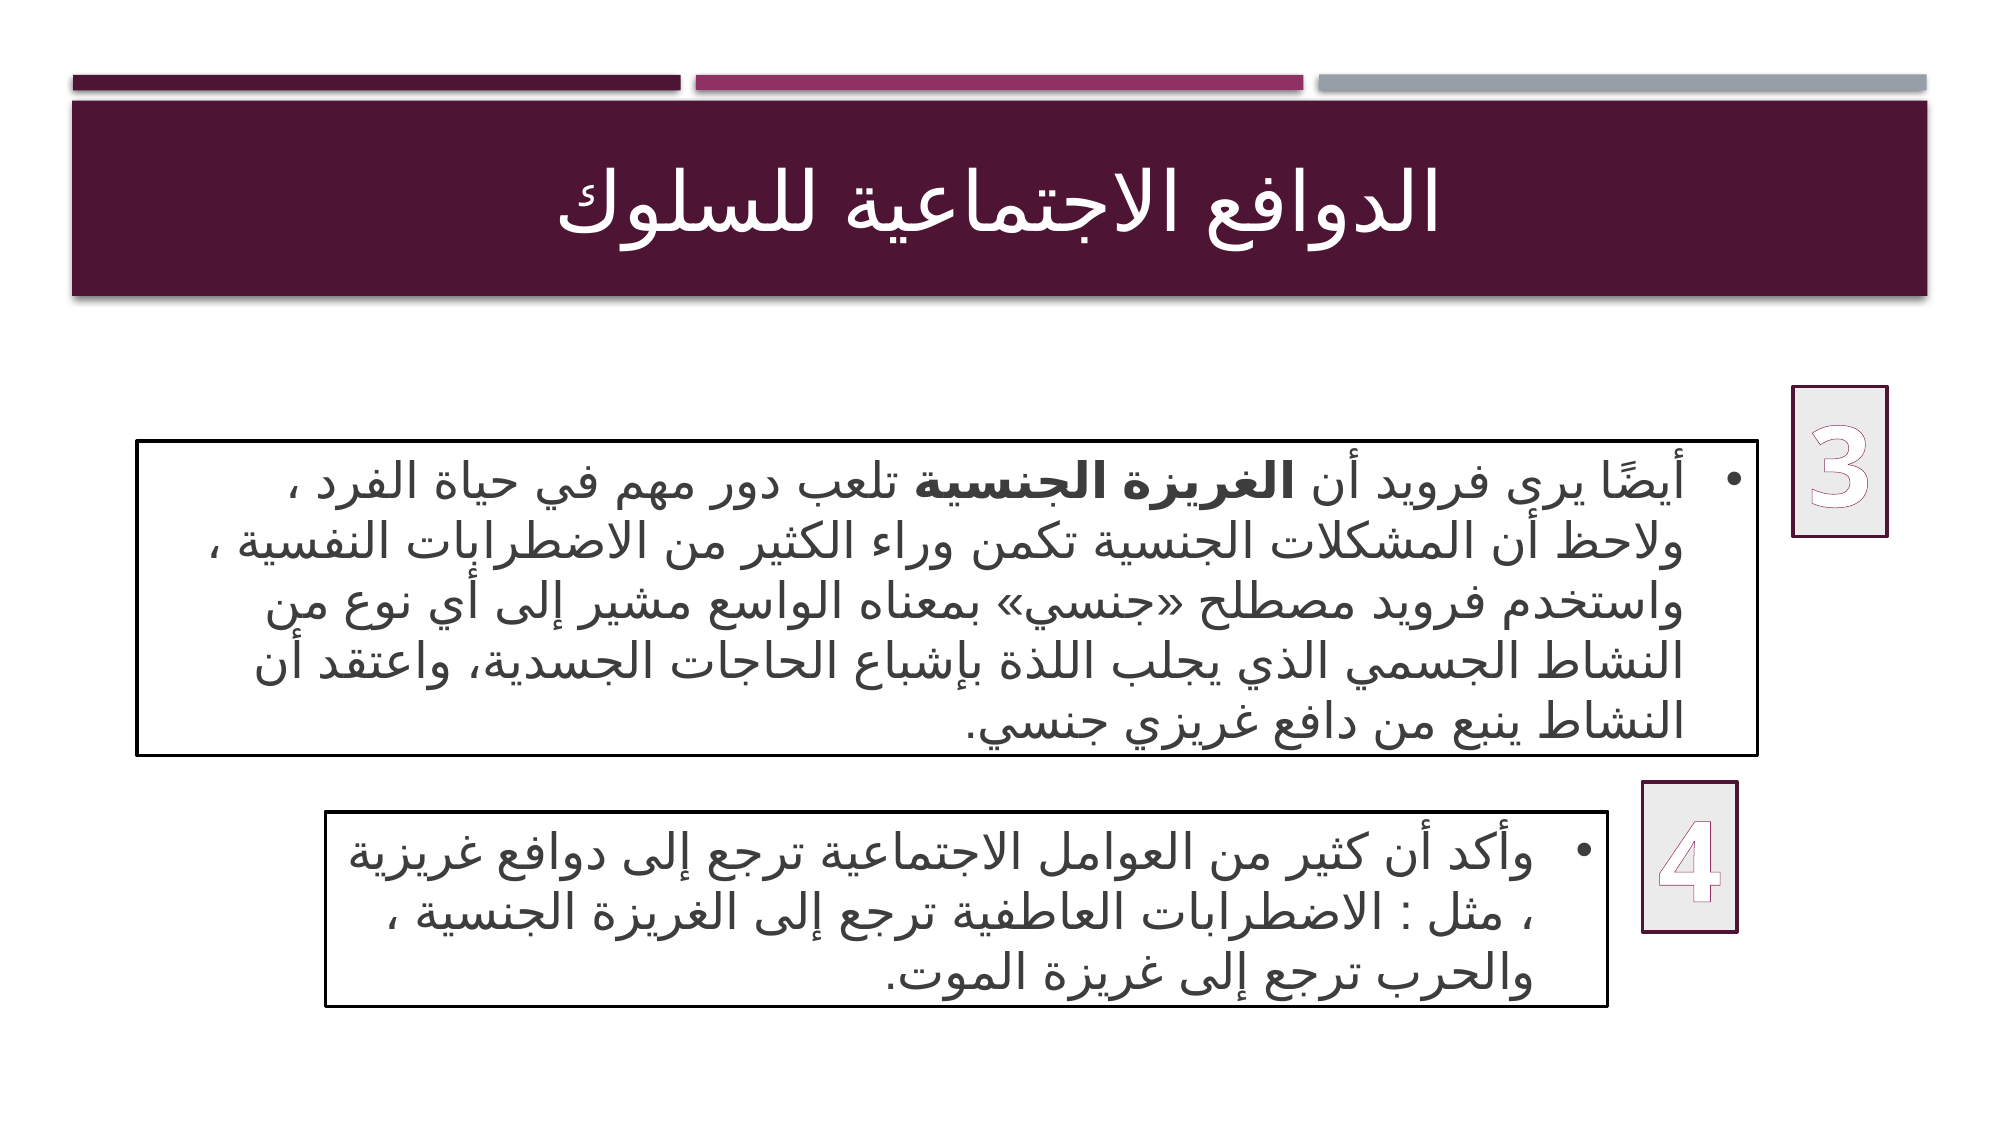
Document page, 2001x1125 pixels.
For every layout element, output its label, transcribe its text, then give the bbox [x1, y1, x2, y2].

text_box أيضًا يرى فرويد أن الغريزة الجنسية تلعب دور مهم في حياة الفرد ، ولاحظ أن المشكلات الجنسية تكمن وراء الكثير من الاضطرابات النفسية ، واستخدم فرويد مصطلح «جنسي» بمعناه الواسع مشير إلى أي نوع من النشاط الجسمي الذي يجلب اللذة بإشباع الحاجات الجسدية، واعتقد أن النشاط ينبع من دافع غريزي جنسي. [135, 439, 1759, 757]
text_box 4 [1641, 780, 1739, 934]
title الدوافع الاجتماعية للسلوك [95, 115, 1905, 282]
text_box 3 [1791, 385, 1889, 538]
text_box وأكد أن كثير من العوامل الاجتماعية ترجع إلى دوافع غريزية ، مثل : الاضطرابات العاطفية ترجع إلى الغريزة الجنسية ، والحرب ترجع إلى غريزة الموت. [324, 810, 1609, 1008]
